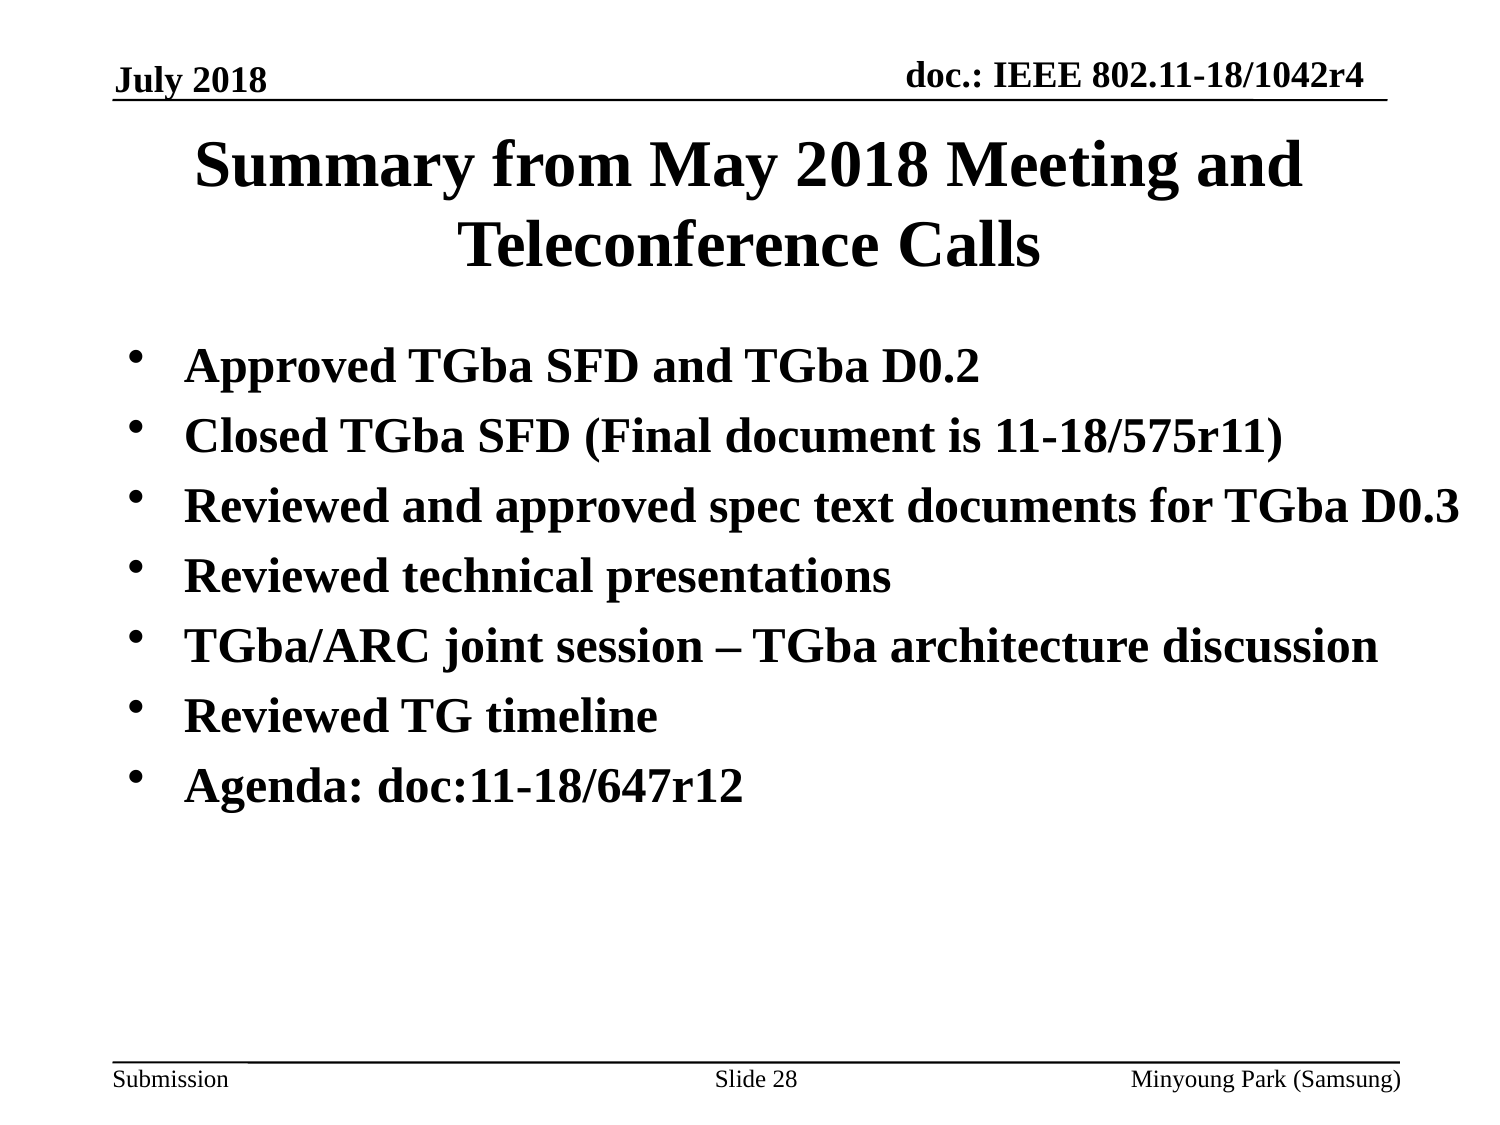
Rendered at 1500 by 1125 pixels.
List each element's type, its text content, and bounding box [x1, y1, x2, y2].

slide_number Slide 28 [712, 1061, 800, 1093]
footer Minyoung Park (Samsung) [949, 1061, 1402, 1093]
title Summary from May 2018 Meeting and Teleconference Calls [112, 112, 1388, 288]
list Approved TGba SFD and TGba D0.2 Closed TGba SFD (Final document is 11-18/575r11) Reviewed and approved spec text documents for TGba D0.3 Reviewed technical presentations TGba/ARC joint session – TGba architecture discussion Reviewed TG timeline Agenda: doc:11-18/647r12 [112, 324, 1488, 1063]
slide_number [114, 54, 335, 101]
